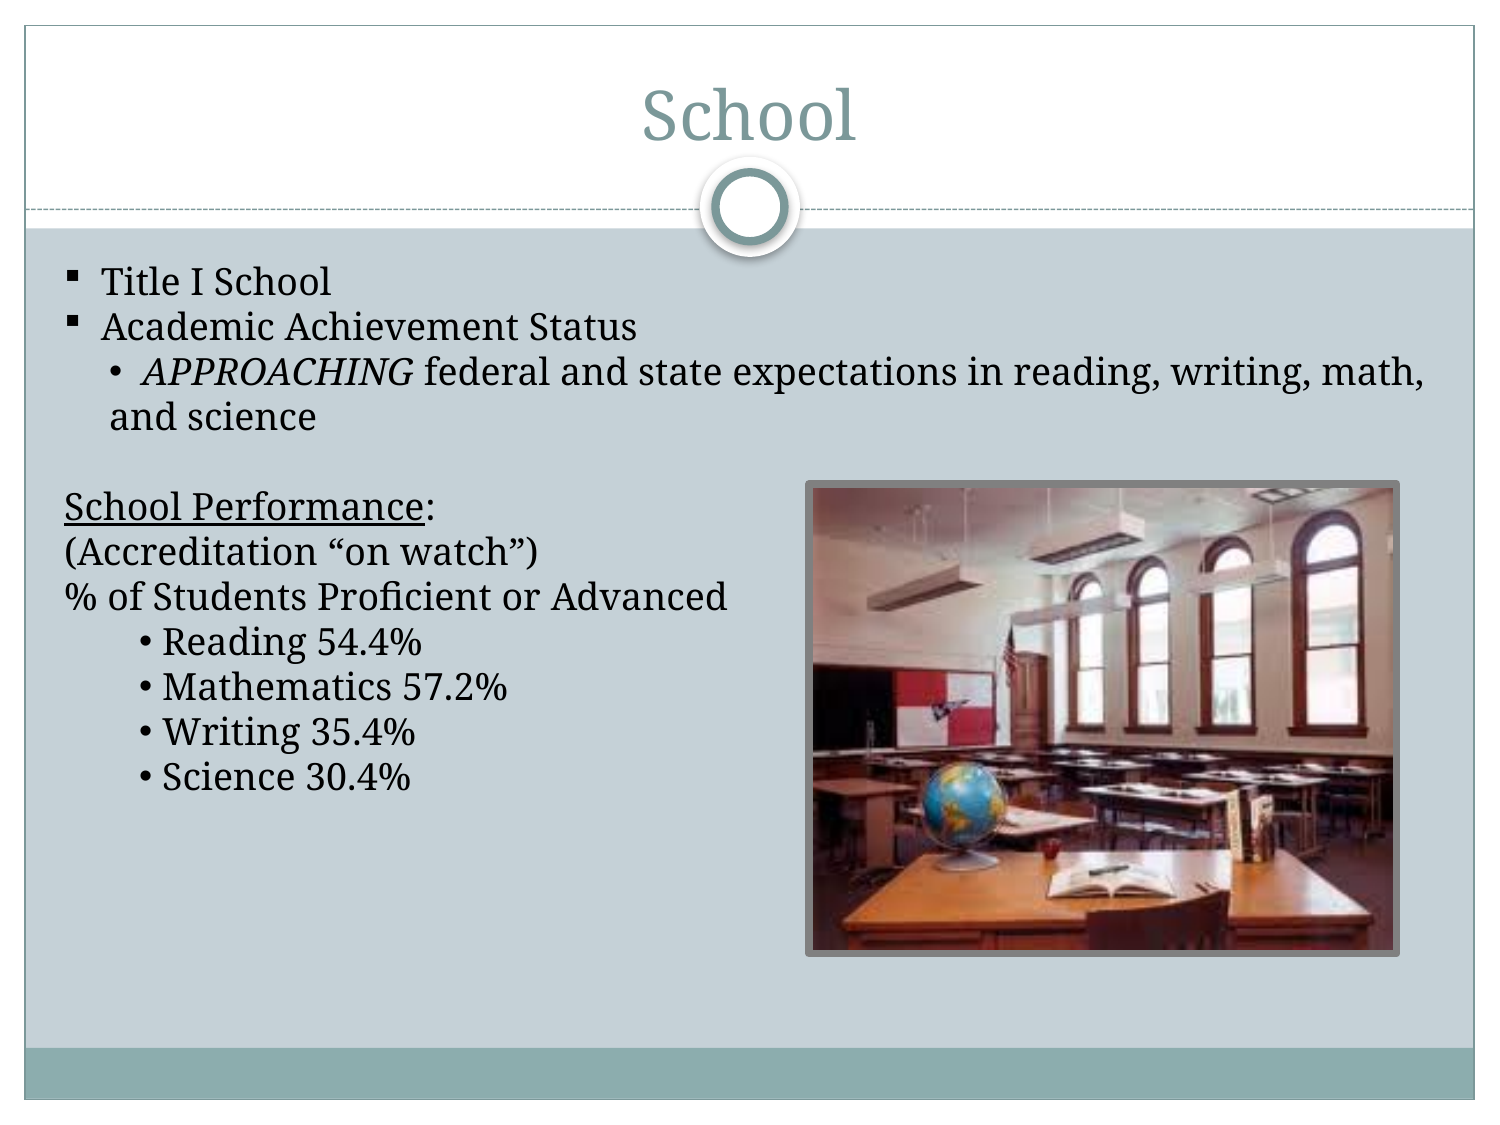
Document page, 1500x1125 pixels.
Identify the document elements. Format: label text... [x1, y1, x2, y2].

list Title I School Academic Achievement Status APPROACHING federal and state expectations in reading, writing, math, and science School Performance: (Accreditation “on watch”) % of Students Proficient or Advanced Reading 54.4% Mathematics 57.2% Writing 35.4% Science 30.4% [49, 250, 1445, 1001]
picture [812, 487, 1394, 951]
title School [49, 37, 1450, 162]
